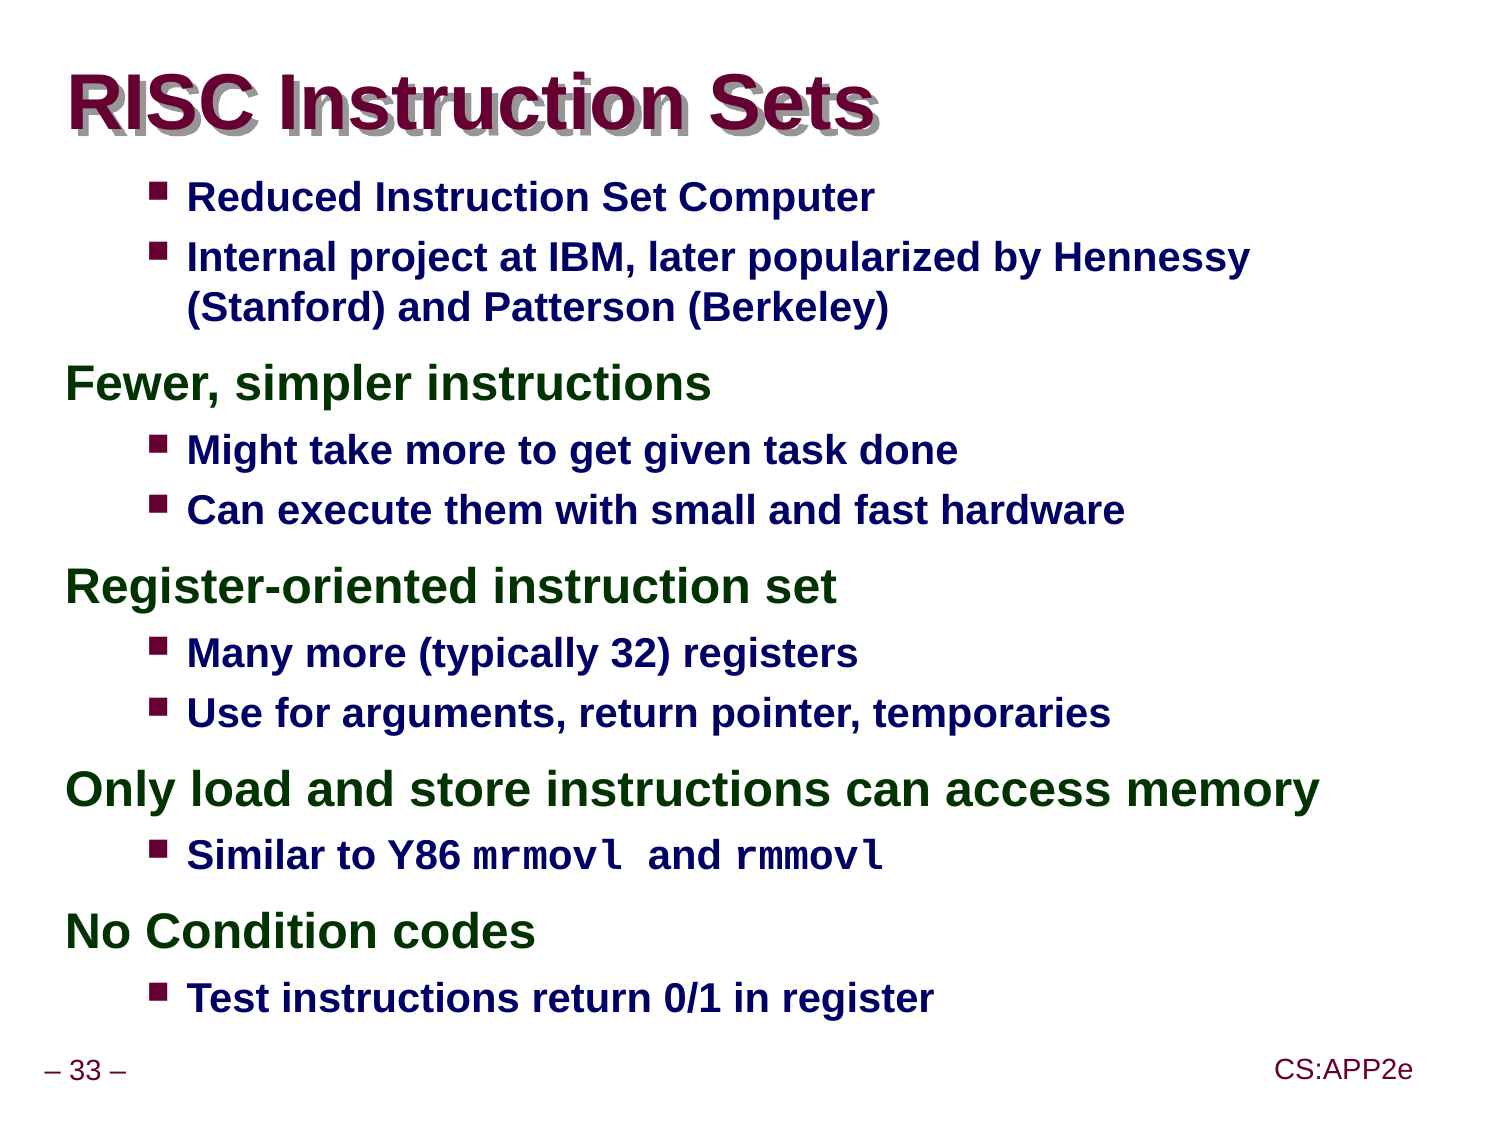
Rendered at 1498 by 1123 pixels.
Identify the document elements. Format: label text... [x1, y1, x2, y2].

title RISC Instruction Sets [66, 40, 1495, 169]
list Reduced Instruction Set Computer Internal project at IBM, later popularized by Hennessy (Stanford) and Patterson (Berkeley) Fewer, simpler instructions Might take more to get given task done Can execute them with small and fast hardware Register-oriented instruction set Many more (typically 32) registers Use for arguments, return pointer, temporaries Only load and store instructions can access memory Similar to Y86 mrmovl and rmmovl No Condition codes Test instructions return 0/1 in register [49, 162, 1411, 1018]
